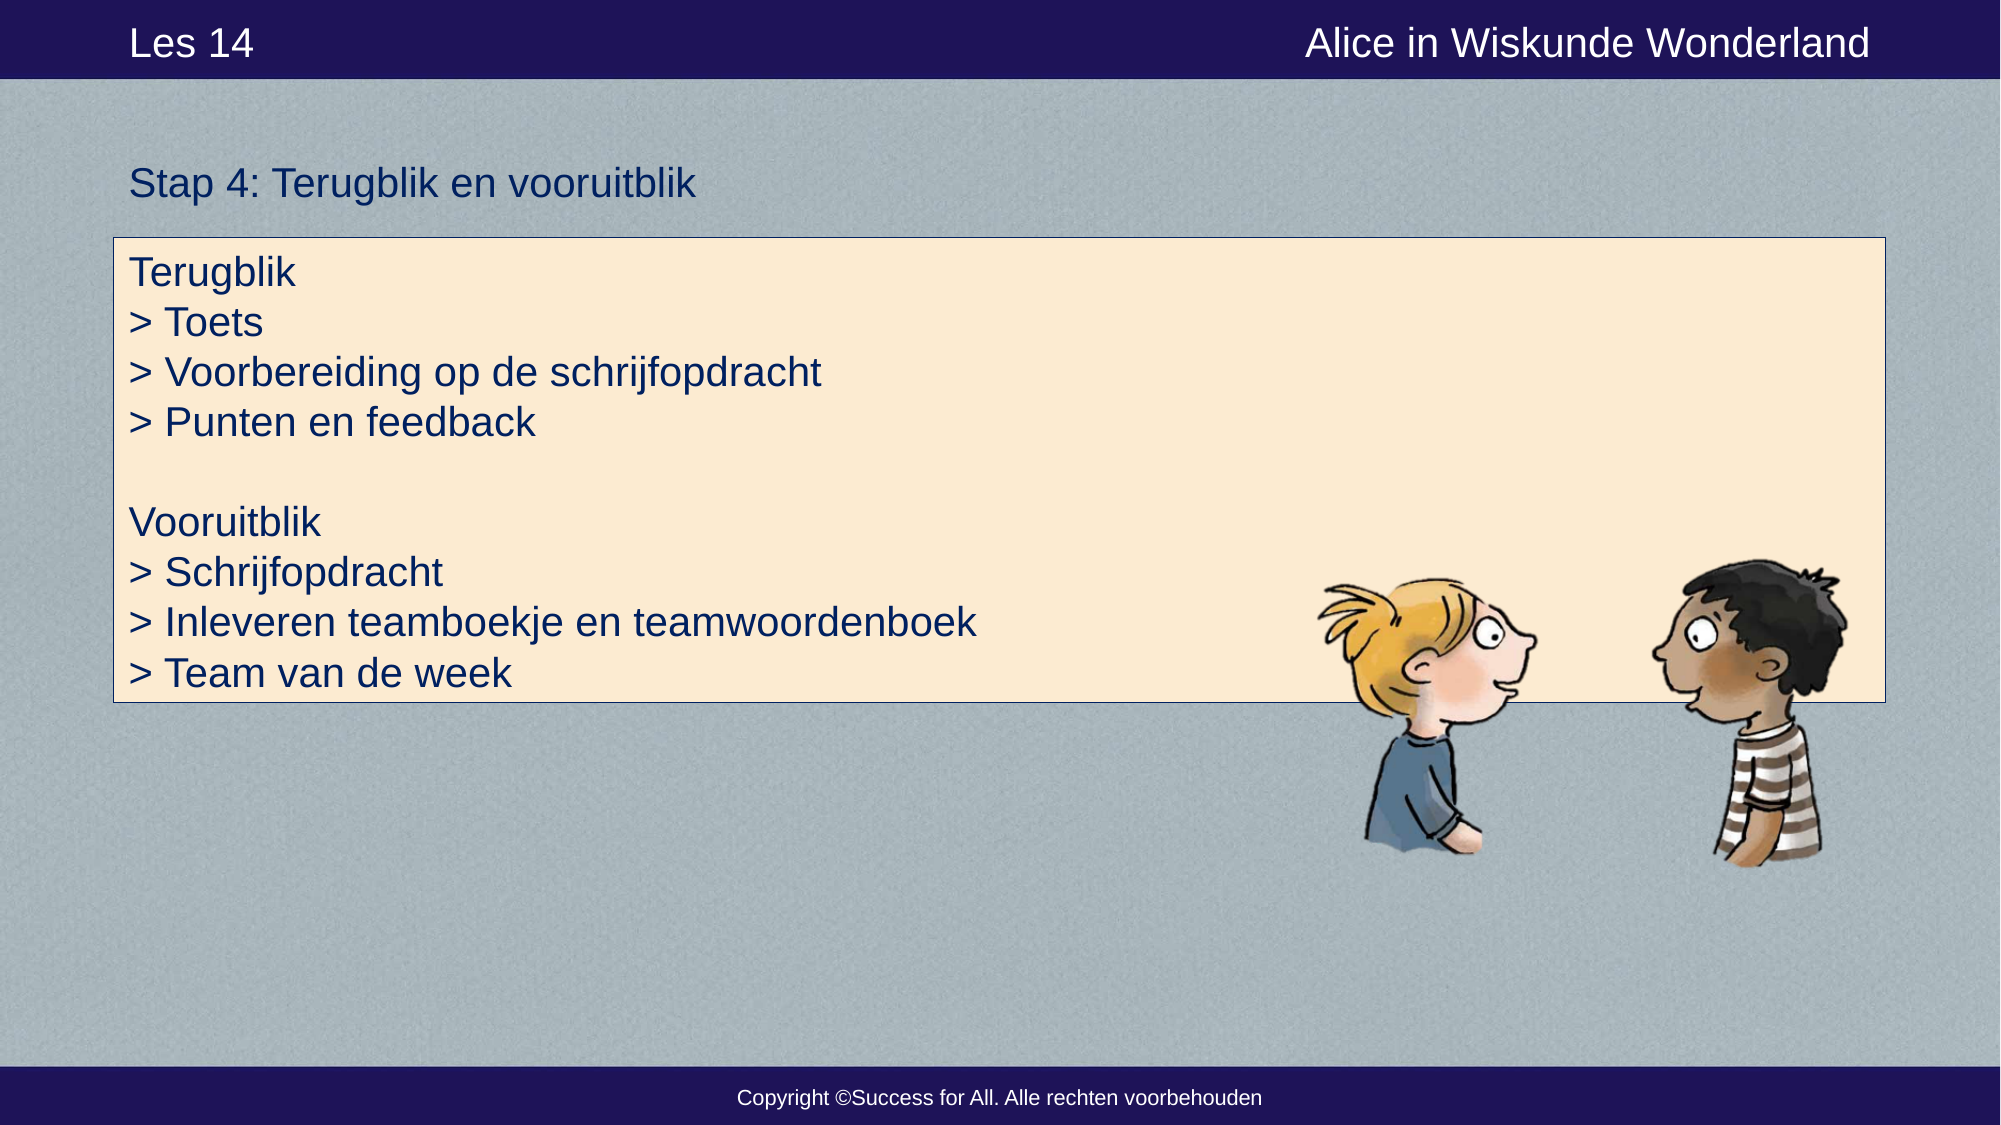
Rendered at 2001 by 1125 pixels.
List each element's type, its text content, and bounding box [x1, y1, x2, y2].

text_box Alice in Wiskunde Wonderland [999, 8, 1886, 73]
text_box Copyright ©Success for All. Alle rechten voorbehouden [0, 1076, 2000, 1125]
picture [0, 0, 2001, 1125]
text_box Terugblik > Toets > Voorbereiding op de schrijfopdracht > Punten en feedback Vooruitblik > Schrijfopdracht > Inleveren teamboekje en teamwoordenboek > Team van de week [113, 237, 1886, 703]
text_box Les 14 [114, 8, 354, 73]
text_box Stap 4: Terugblik en vooruitblik [113, 148, 1635, 214]
